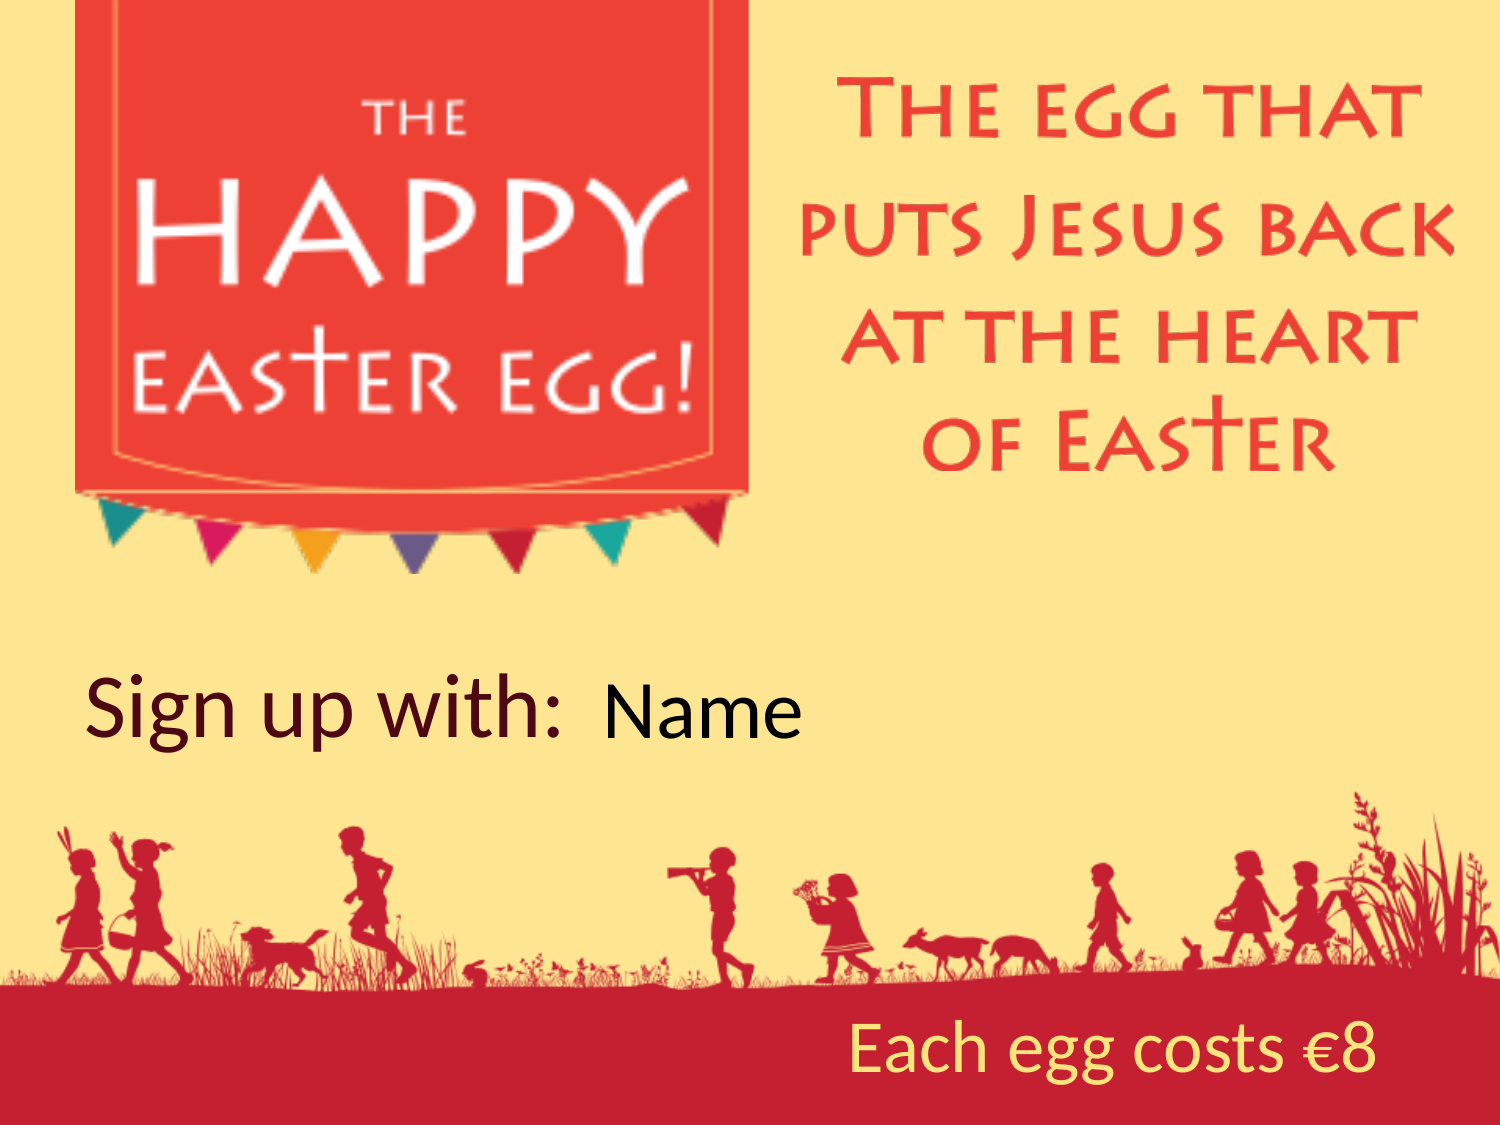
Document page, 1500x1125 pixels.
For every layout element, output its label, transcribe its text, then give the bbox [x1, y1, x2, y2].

title Name [588, 648, 1451, 834]
text_box Each egg costs €8 [688, 990, 1429, 1096]
